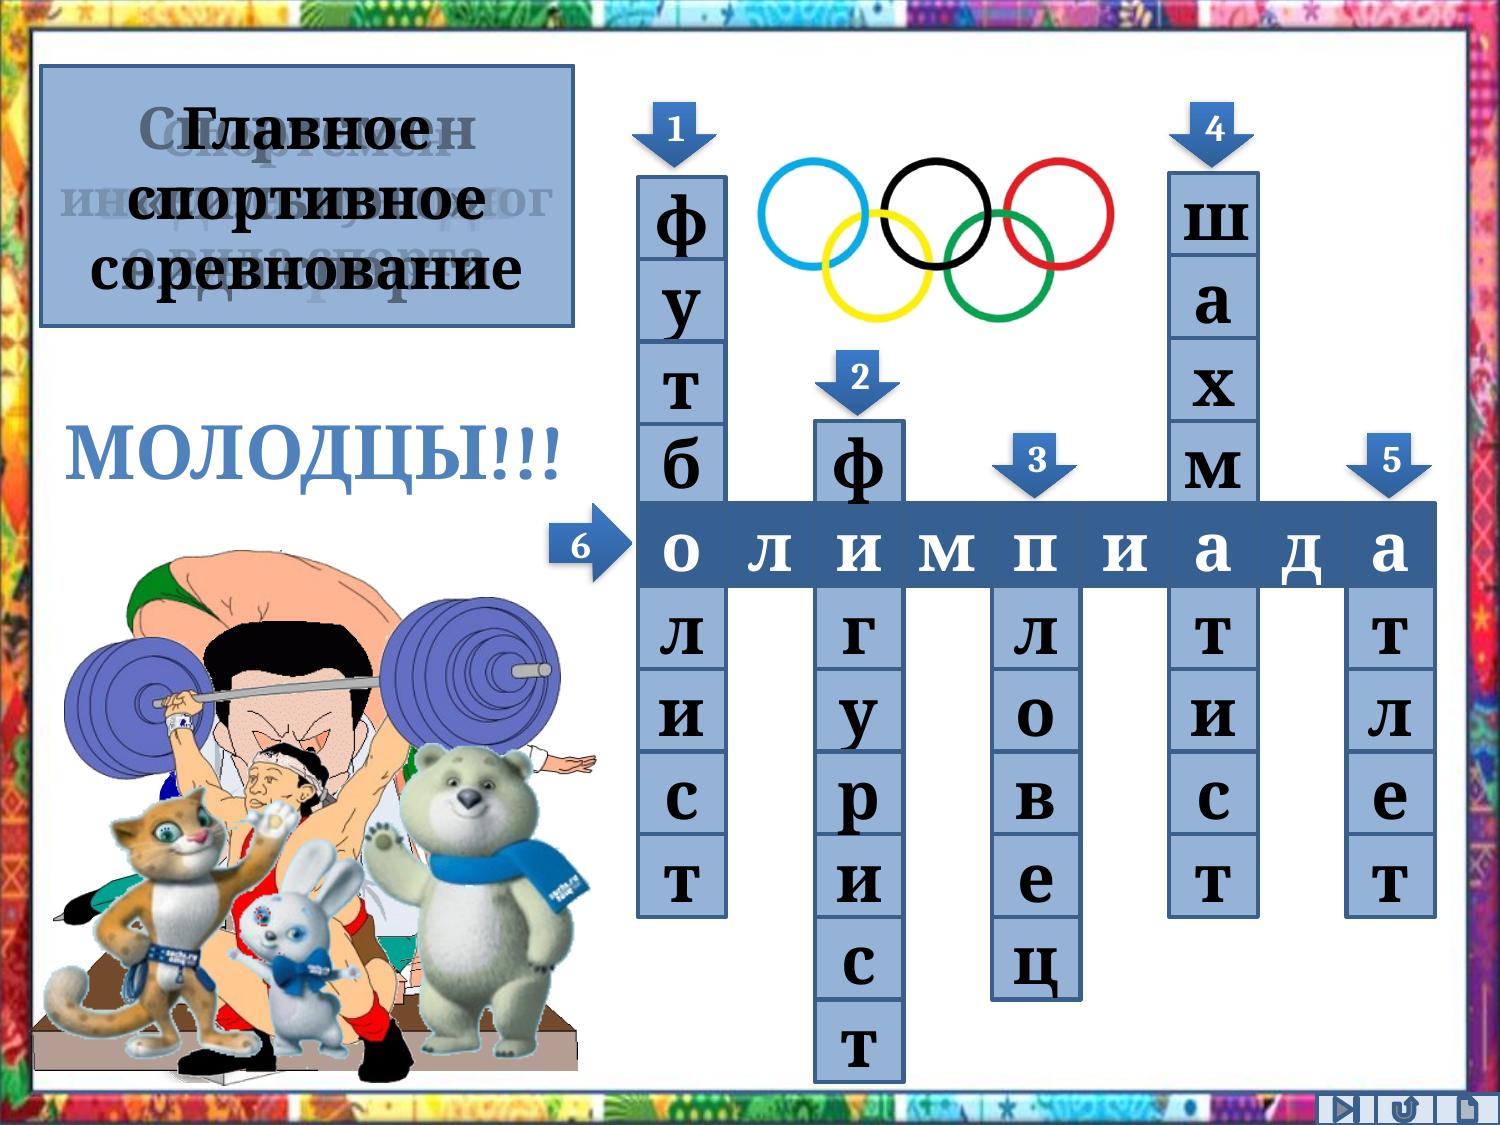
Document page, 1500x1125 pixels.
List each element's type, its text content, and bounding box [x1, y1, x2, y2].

text_box у [636, 257, 728, 339]
text_box л [1344, 667, 1437, 749]
text_box [1315, 1092, 1378, 1125]
text_box ф [813, 419, 906, 505]
text_box и [636, 667, 728, 749]
text_box с [636, 749, 728, 832]
text_box и [813, 836, 906, 919]
text_box и [1079, 501, 1167, 588]
text_box у [813, 671, 906, 749]
text_box р [813, 749, 906, 836]
text_box т [1167, 832, 1260, 919]
text_box о [990, 671, 1083, 753]
text_box л [724, 501, 813, 588]
text_box м [1167, 419, 1260, 505]
text_box т [636, 339, 728, 426]
text_box г [813, 584, 906, 671]
text_box ц [990, 919, 1083, 1002]
text_box ш [1167, 171, 1260, 257]
text_box [1437, 1092, 1500, 1125]
text_box а [1167, 257, 1260, 340]
text_box о [636, 505, 724, 584]
text_box т [1344, 584, 1437, 667]
text_box х [1167, 340, 1260, 419]
text_box 6 [549, 503, 633, 576]
text_box л [990, 584, 1083, 671]
text_box п [990, 501, 1079, 584]
picture [0, 0, 1500, 1125]
text_box Молодцы!!! [49, 397, 580, 503]
text_box т [636, 832, 728, 919]
text_box [1378, 1092, 1437, 1125]
text_box 5 [1346, 432, 1432, 499]
text_box 4 [1169, 101, 1255, 168]
text_box 1 [631, 101, 717, 168]
text_box л [636, 584, 728, 667]
text_box т [813, 1002, 906, 1084]
text_box а [1167, 505, 1256, 584]
text_box а [1344, 501, 1437, 584]
text_box в [990, 753, 1083, 836]
text_box 3 [992, 432, 1078, 499]
text_box с [1167, 753, 1260, 833]
text_box и [1167, 671, 1260, 753]
text_box с [813, 919, 906, 1002]
text_box т [1167, 584, 1260, 671]
text_box е [1344, 749, 1437, 836]
text_box б [636, 426, 728, 505]
text_box д [1256, 501, 1344, 588]
text_box т [1344, 836, 1437, 919]
text_box 2 [814, 349, 901, 416]
text_box е [990, 836, 1083, 919]
text_box ф [636, 175, 728, 257]
text_box м [906, 501, 990, 588]
text_box и [813, 505, 906, 584]
text_box Главное спортивное соревнование [39, 64, 575, 328]
